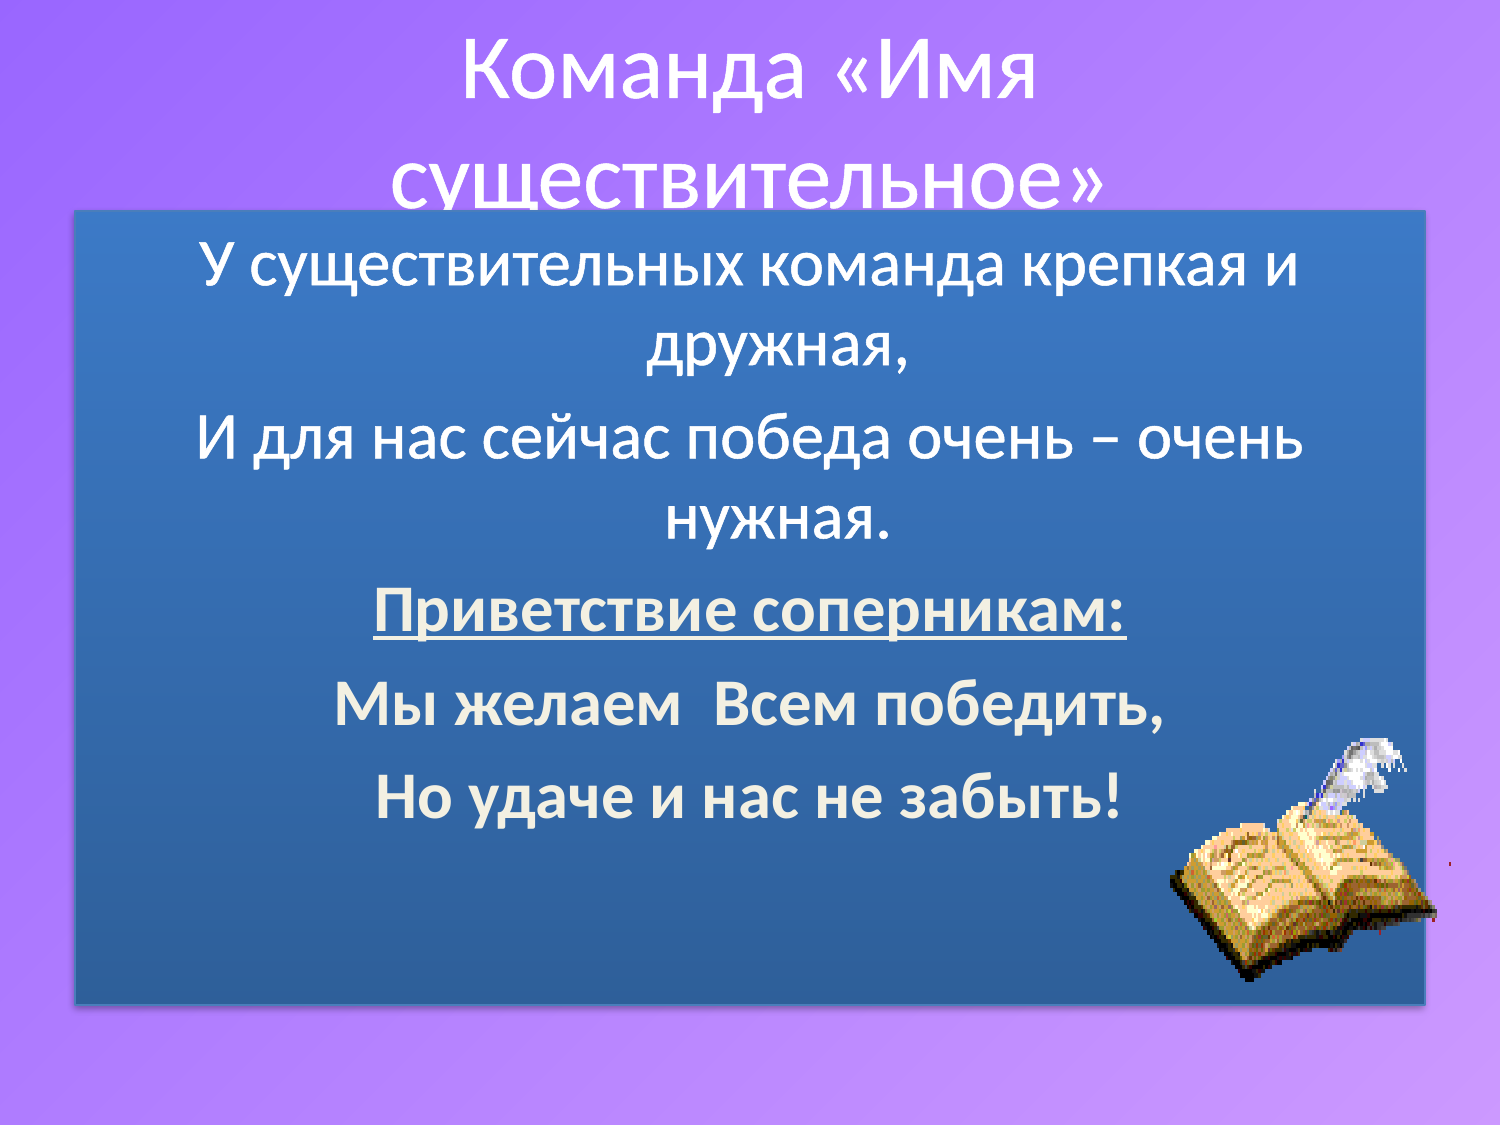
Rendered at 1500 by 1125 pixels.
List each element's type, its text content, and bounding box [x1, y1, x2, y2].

picture [1157, 738, 1500, 1081]
title Команда «Имя существительное» [75, 45, 1425, 188]
list У существительных команда крепкая и дружная, И для нас сейчас победа очень – очень нужная. Приветствие соперникам: Мы желаем Всем победить, Но удаче и нас не забыть! [74, 210, 1426, 1006]
